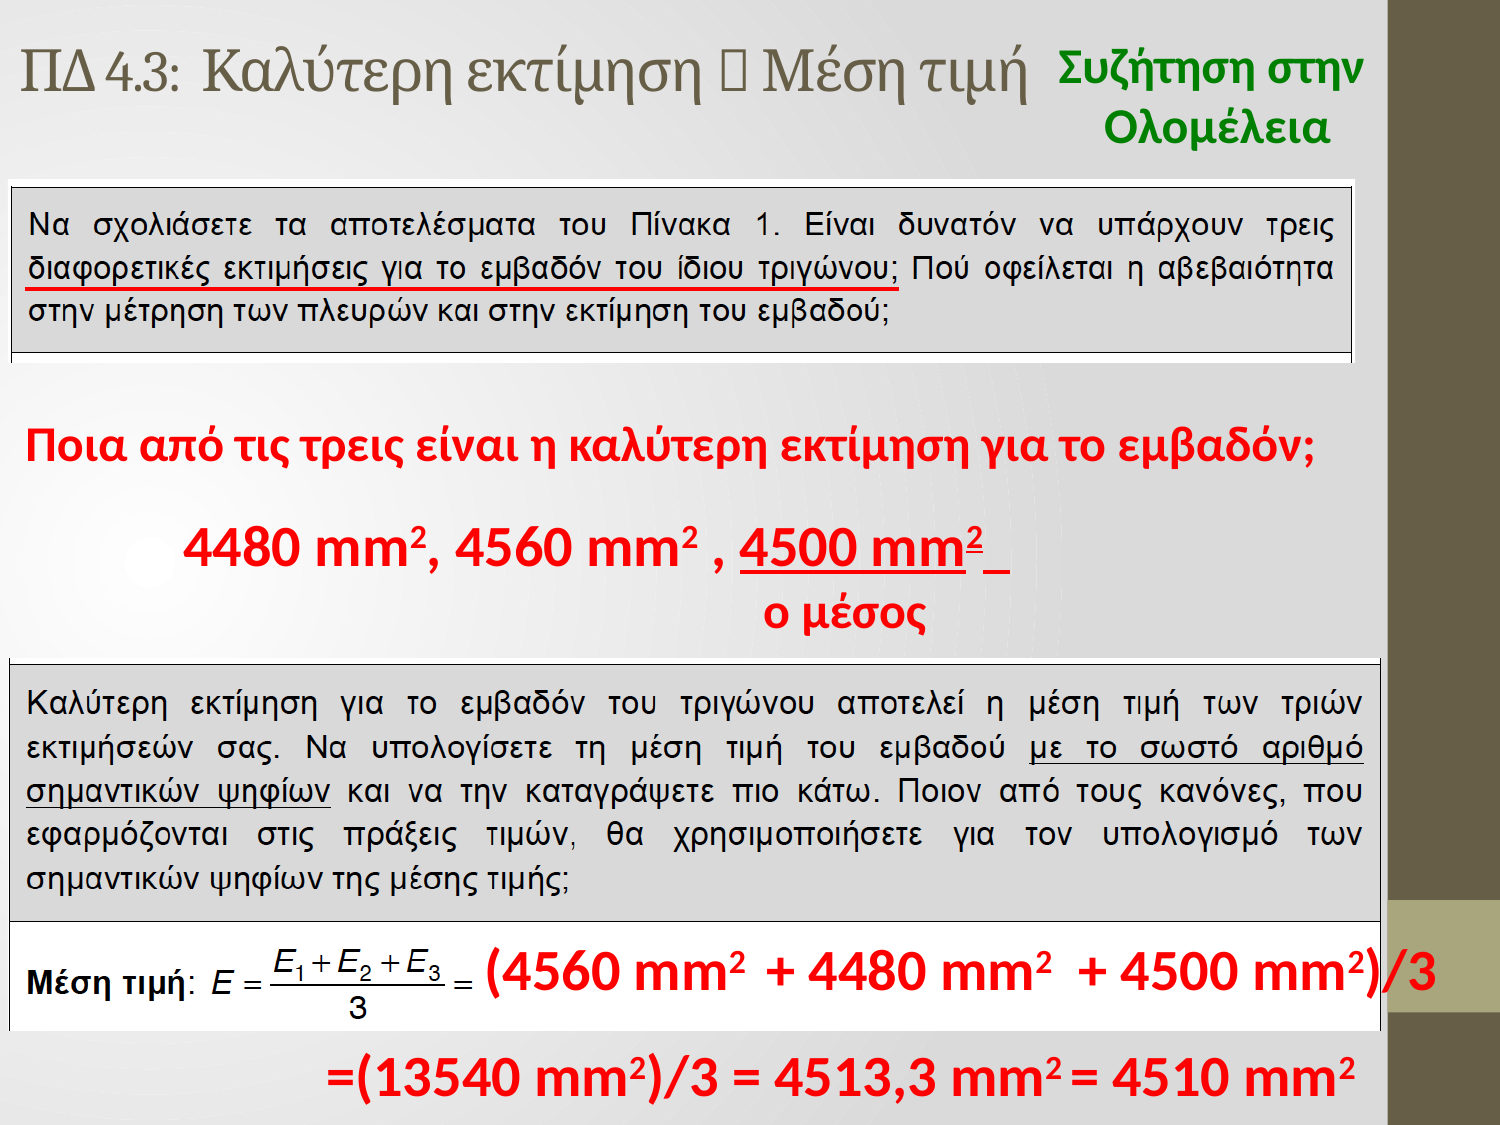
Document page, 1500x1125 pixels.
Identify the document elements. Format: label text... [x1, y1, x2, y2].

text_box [7, 658, 1476, 1118]
picture [7, 178, 1356, 364]
text_box Συζήτηση στην Ολομέλεια [1043, 26, 1380, 162]
title ΠΔ 4.3: Καλύτερη εκτίμηση  Μέση τιμή [4, 0, 1255, 162]
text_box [7, 403, 1347, 587]
text_box ο μέσος [748, 594, 942, 646]
